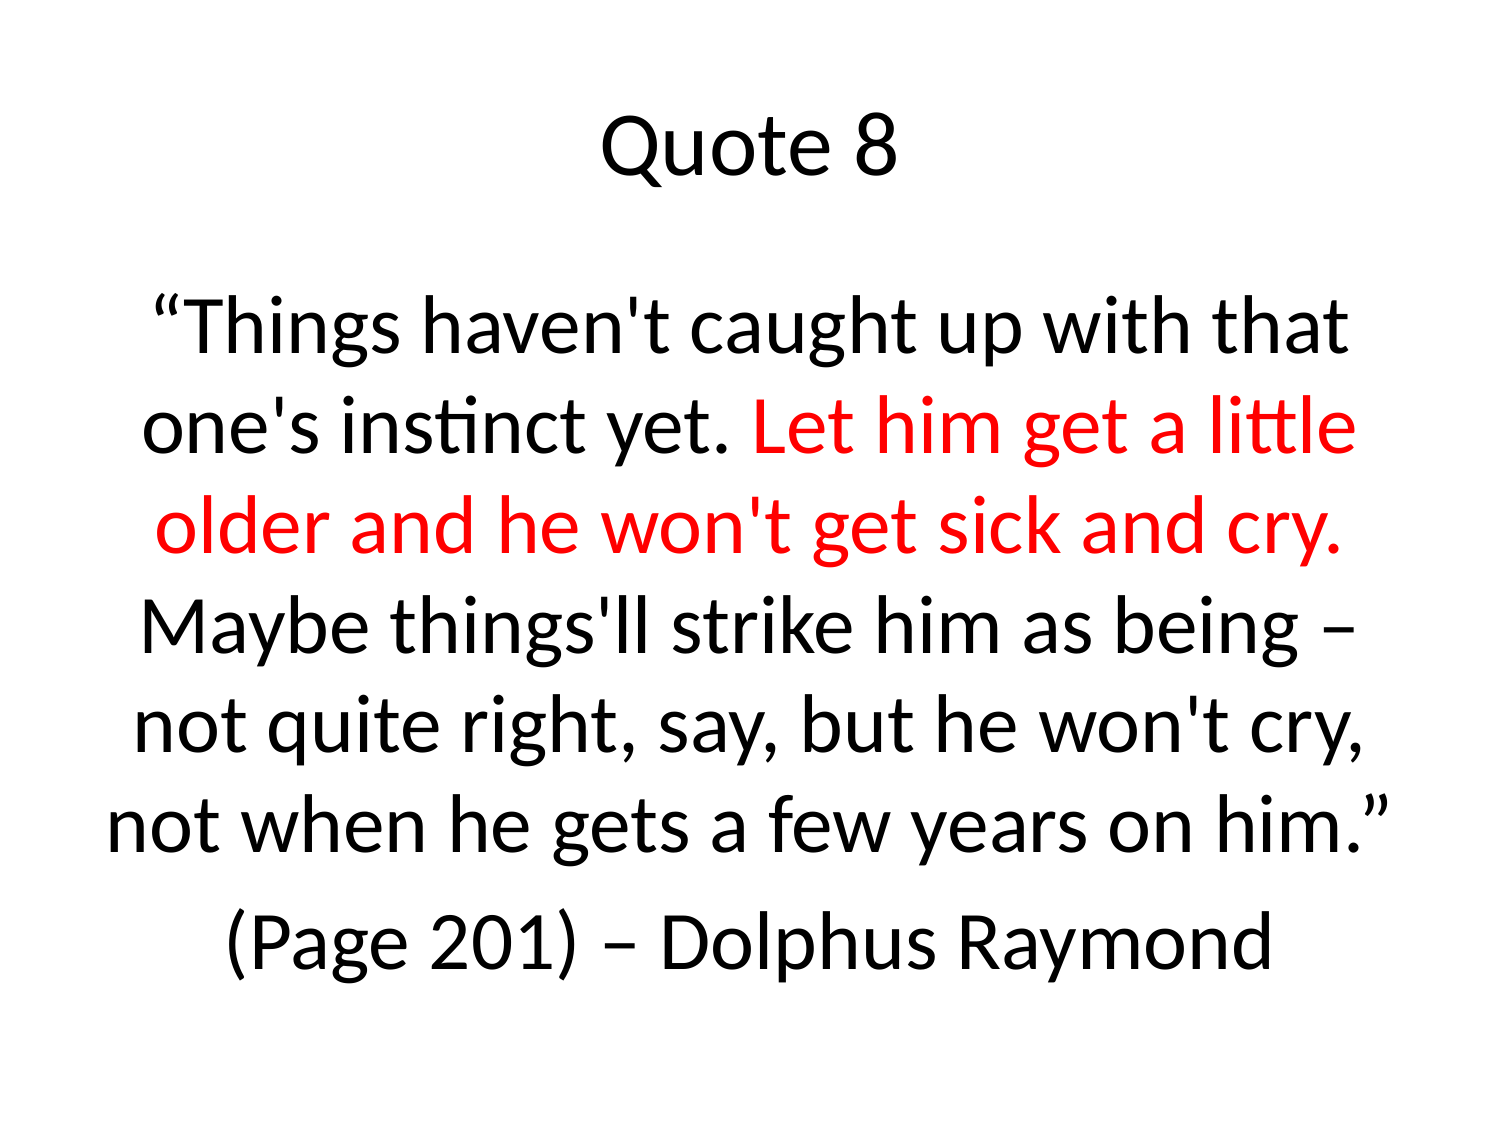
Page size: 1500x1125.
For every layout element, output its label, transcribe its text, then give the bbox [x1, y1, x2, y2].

title Quote 8 [75, 45, 1425, 233]
list “Things haven't caught up with that one's instinct yet. Let him get a little older and he won't get sick and cry. Maybe things'll strike him as being – not quite right, say, but he won't cry, not when he gets a few years on him.” (Page 201) – Dolphus Raymond [75, 262, 1425, 1005]
